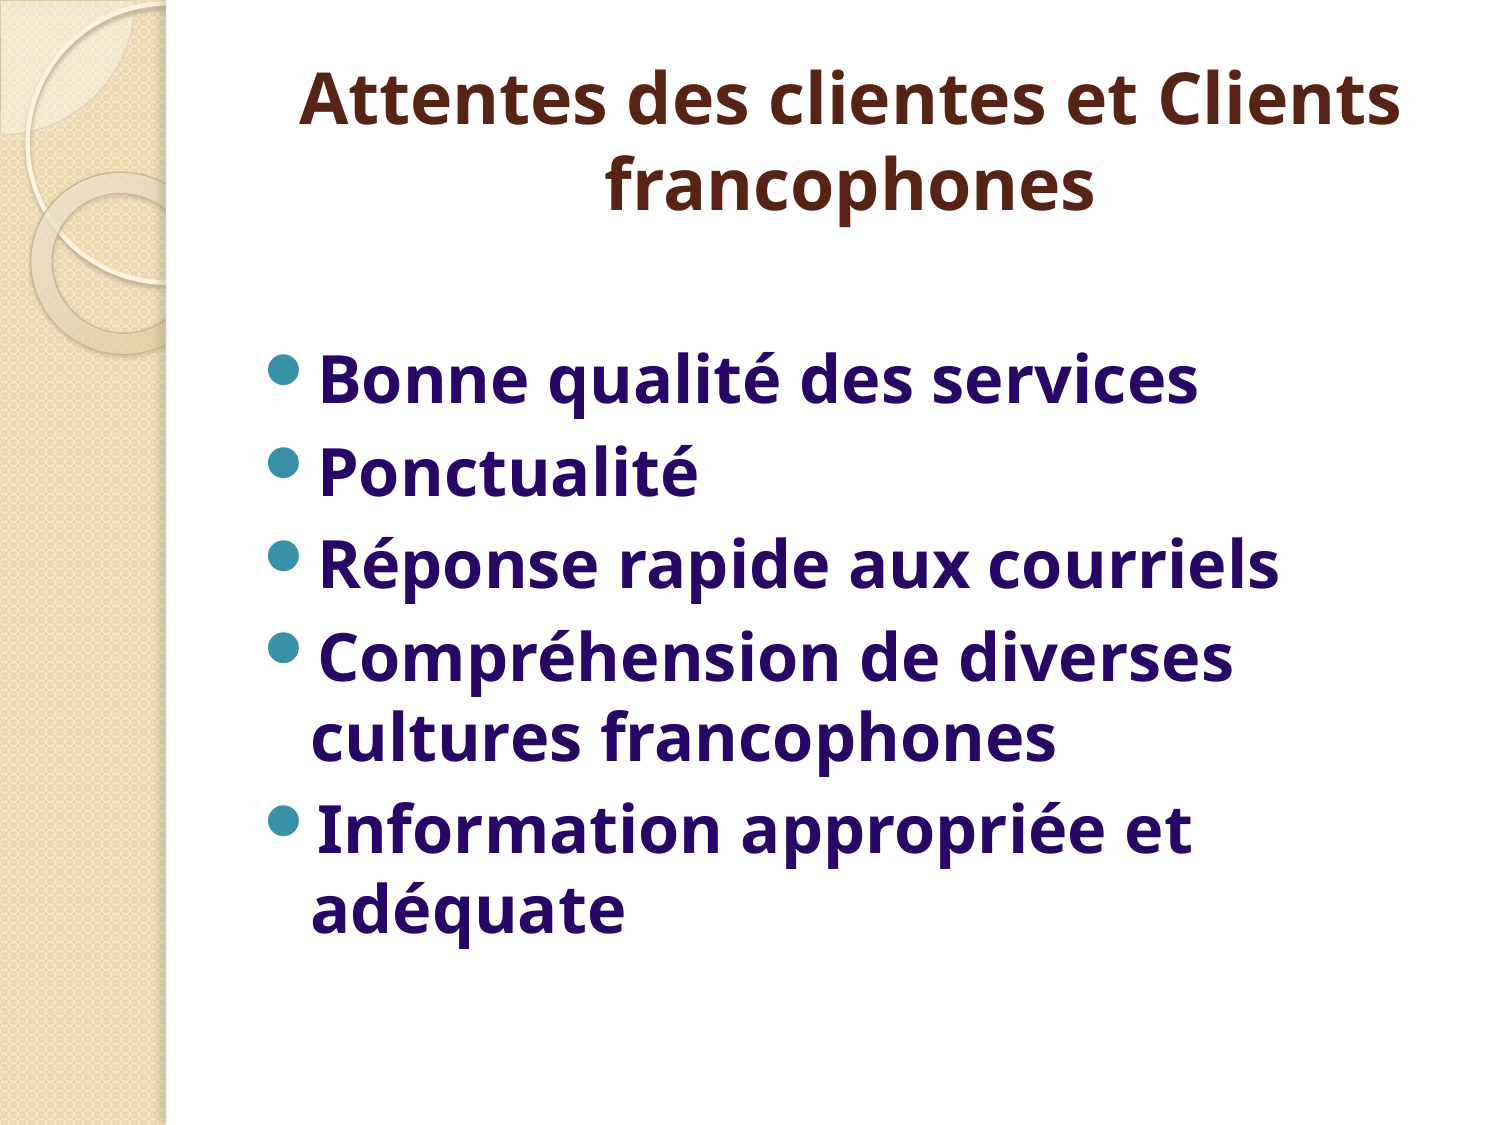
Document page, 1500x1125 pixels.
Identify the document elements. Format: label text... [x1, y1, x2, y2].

title Attentes des clientes et Clients francophones [235, 45, 1466, 233]
list Bonne qualité des services Ponctualité Réponse rapide aux courriels Compréhension de diverses cultures francophones Information appropriée et adéquate [235, 237, 1466, 1025]
